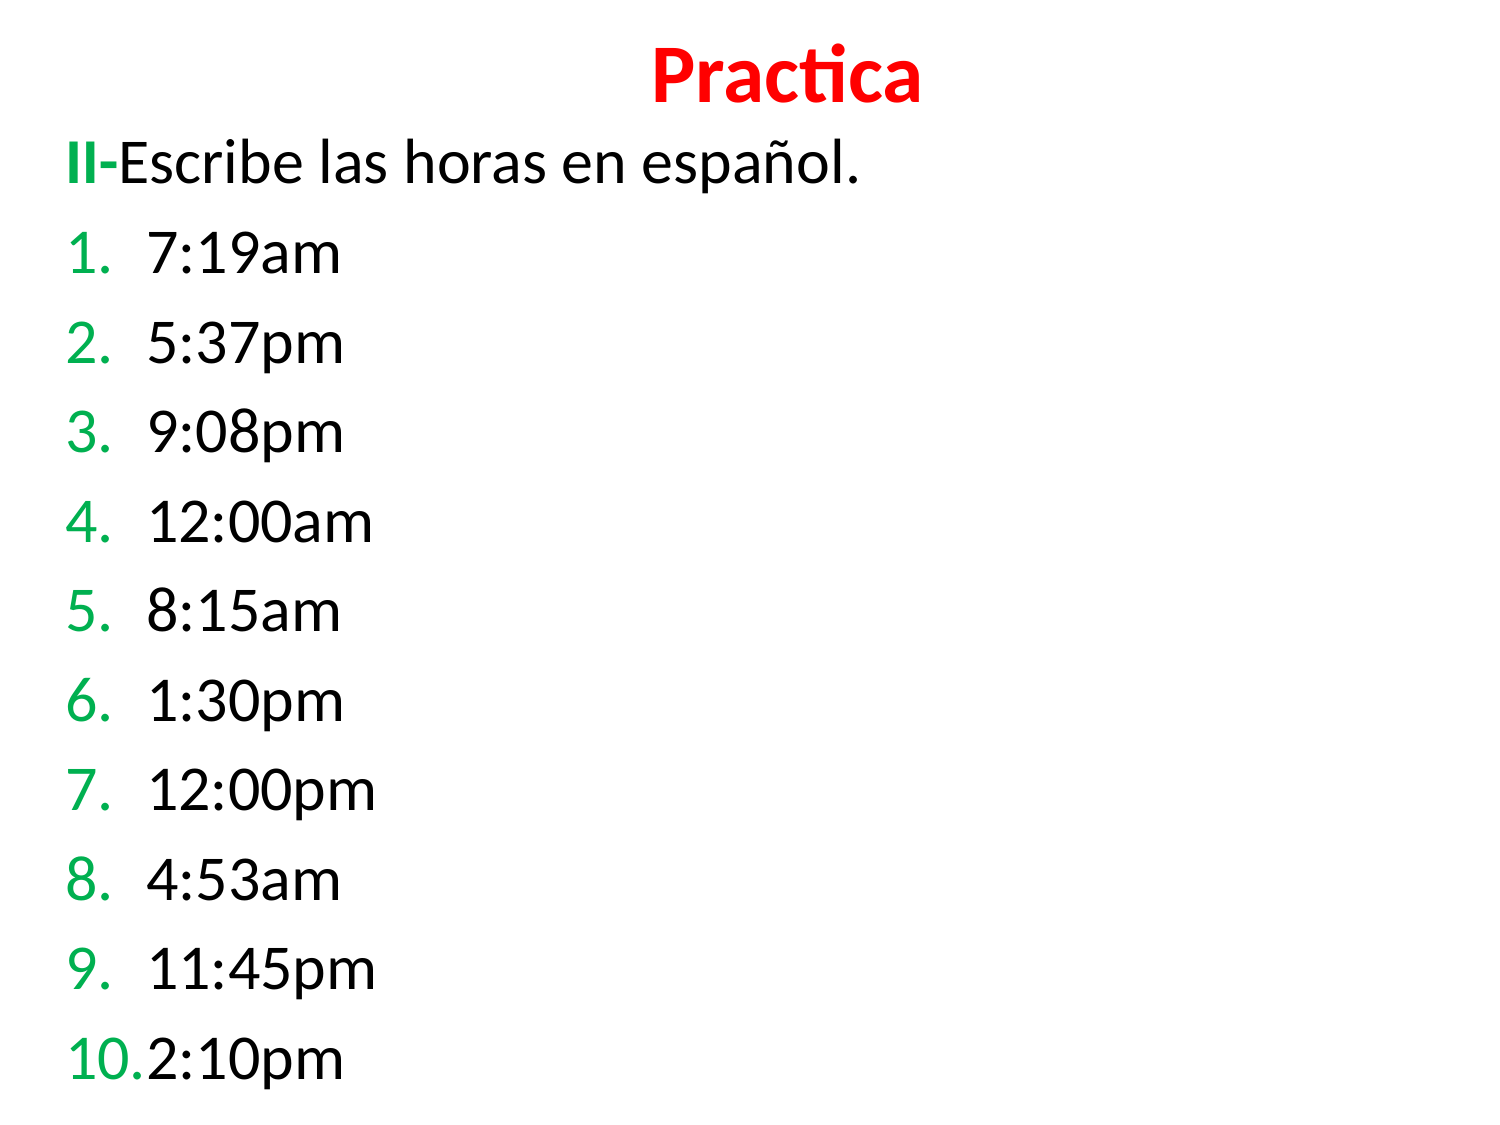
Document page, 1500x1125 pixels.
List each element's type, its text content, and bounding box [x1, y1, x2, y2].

title Practica [112, 0, 1463, 163]
list II-Escribe las horas en español. 7:19am 5:37pm 9:08pm 12:00am 8:15am 1:30pm 12:00pm 4:53am 11:45pm 2:10pm [50, 112, 1450, 1100]
